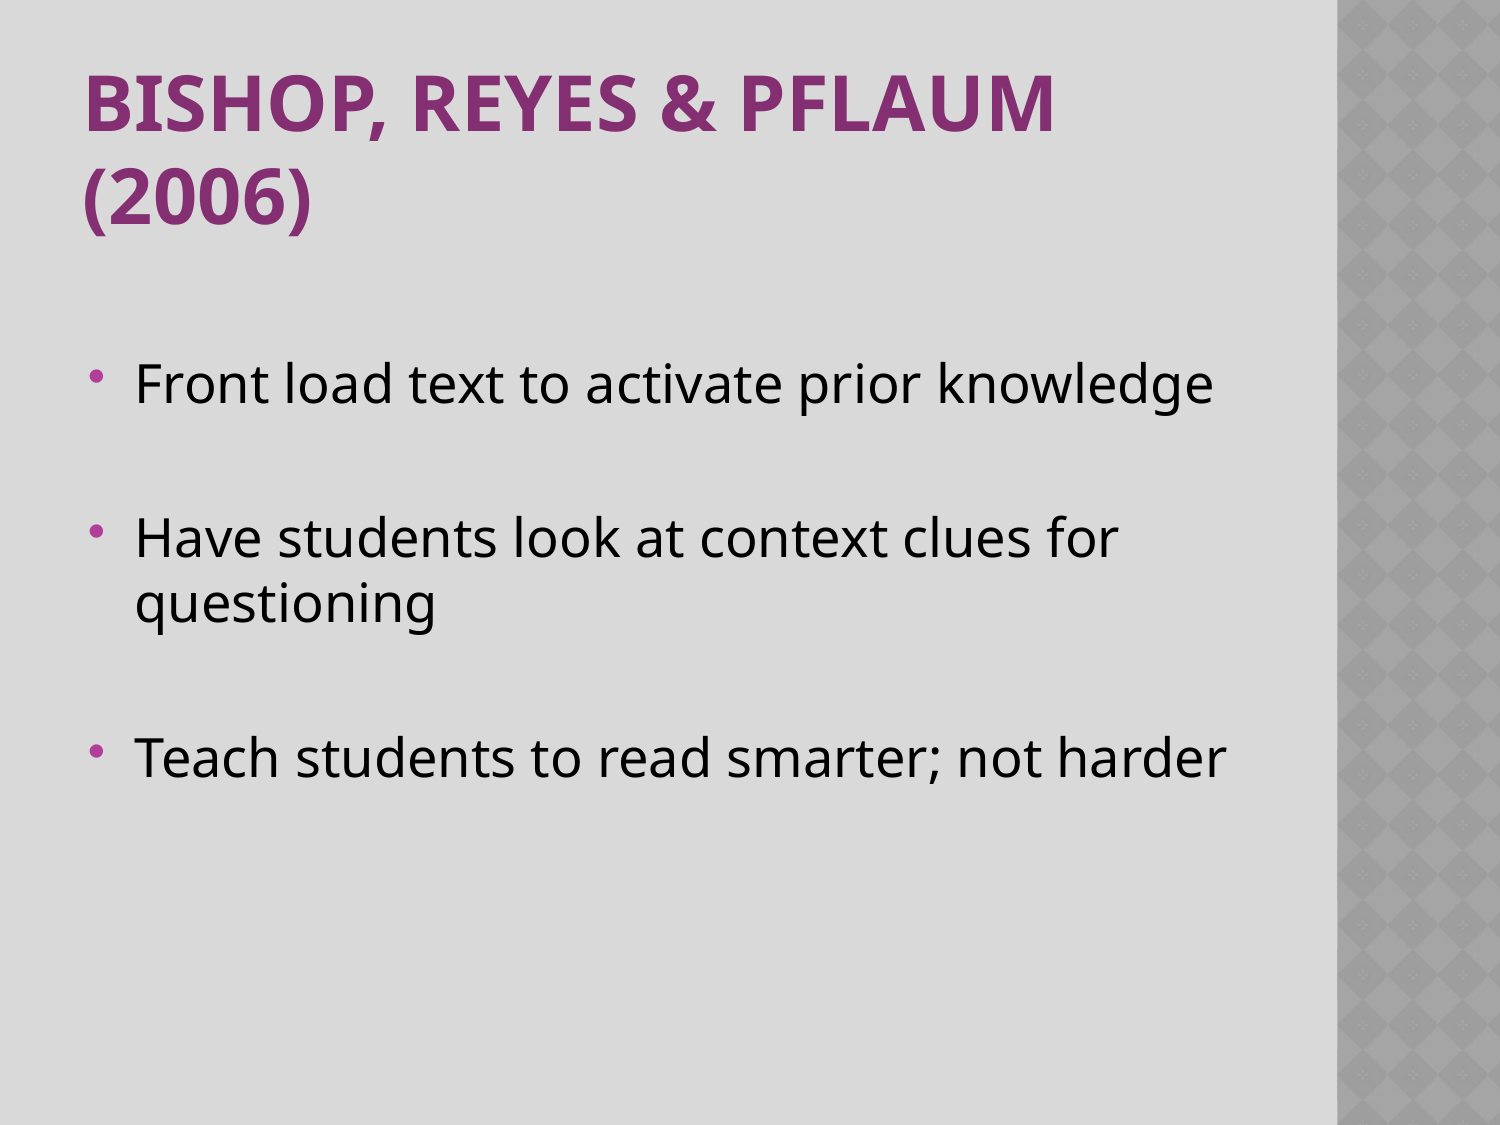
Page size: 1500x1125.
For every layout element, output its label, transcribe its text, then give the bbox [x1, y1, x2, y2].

title Bishop, Reyes & Pflaum (2006) [75, 52, 1263, 240]
list Front load text to activate prior knowledge Have students look at context clues for questioning Teach students to read smarter; not harder [75, 264, 1263, 1059]
